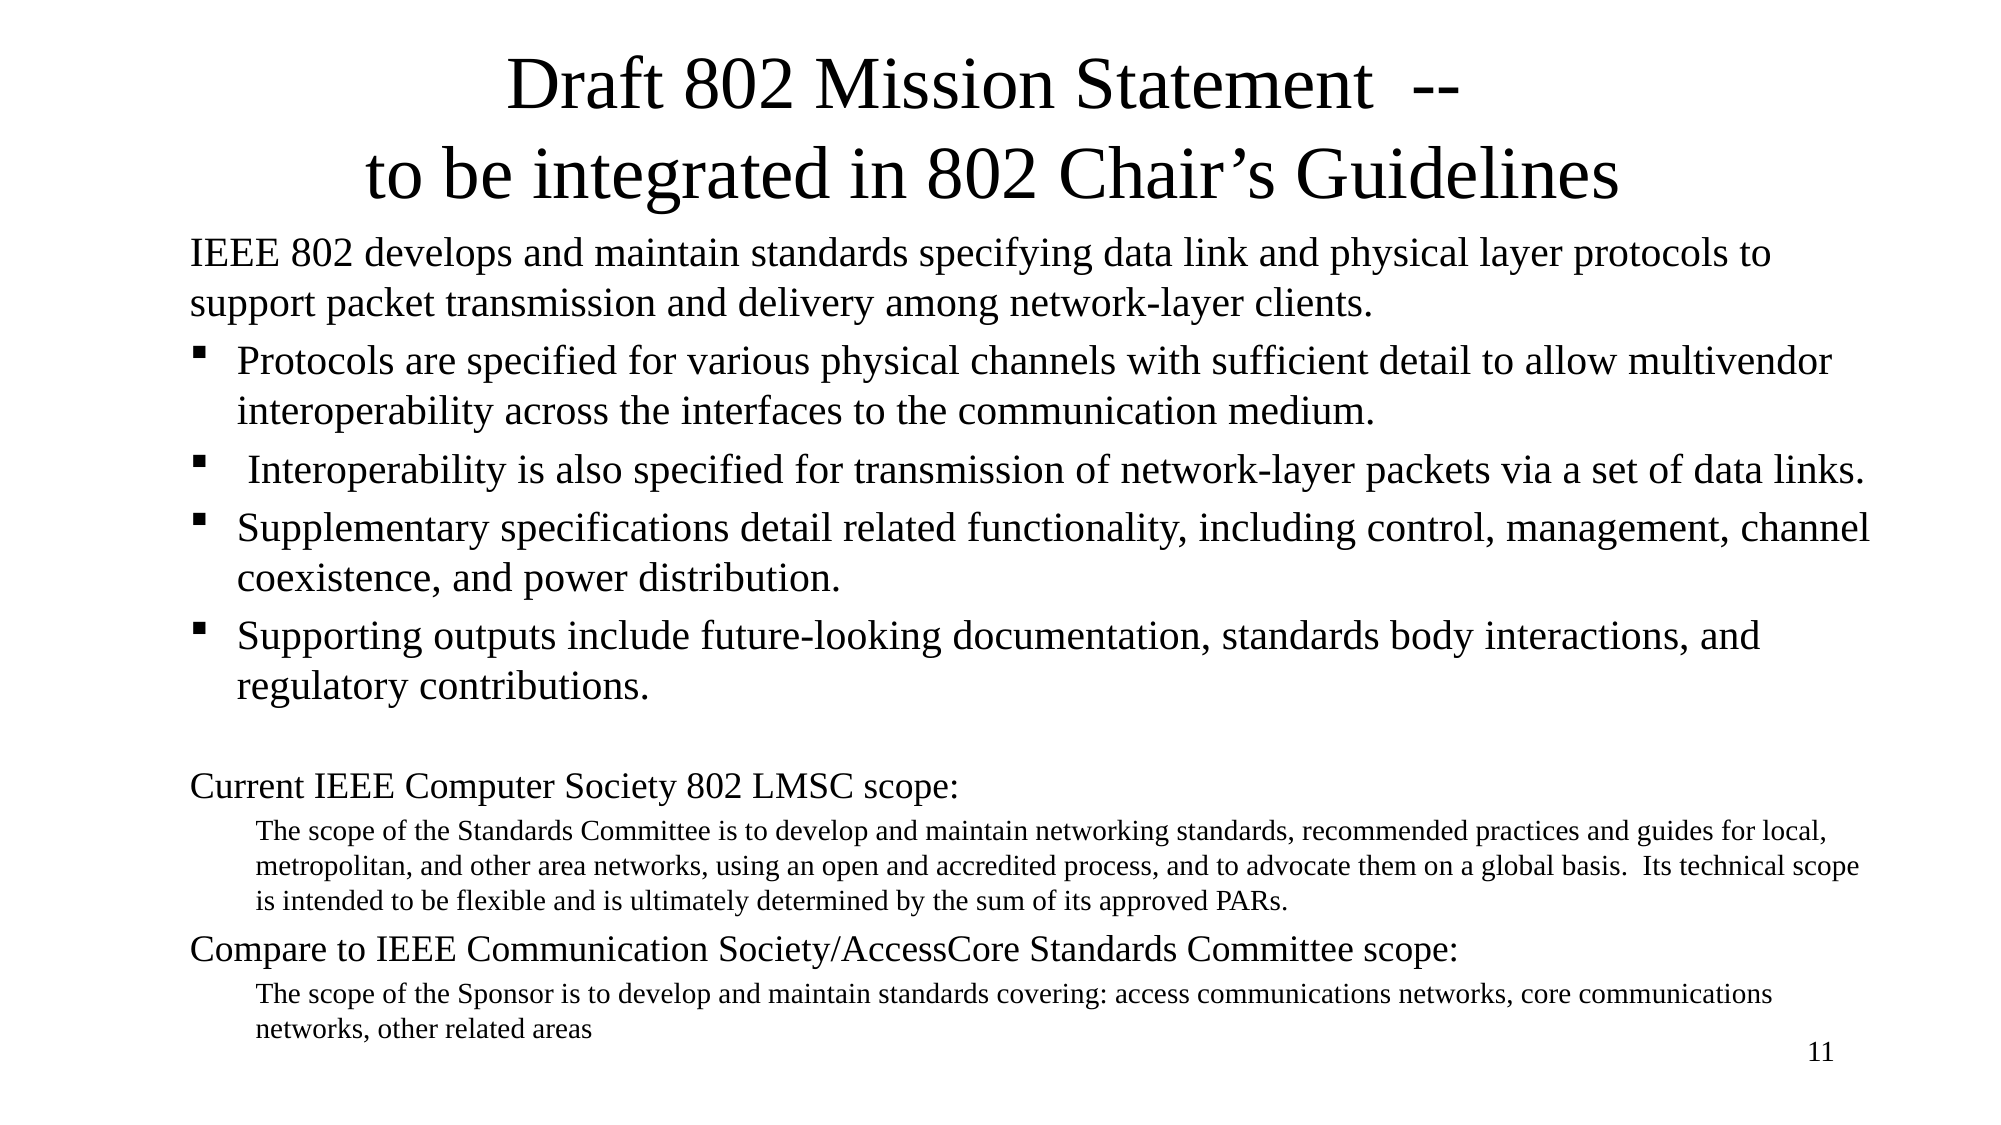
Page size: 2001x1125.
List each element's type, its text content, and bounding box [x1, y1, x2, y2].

list IEEE 802 develops and maintain standards specifying data link and physical layer protocols to support packet transmission and delivery among network-layer clients. Protocols are specified for various physical channels with sufficient detail to allow multivendor interoperability across the interfaces to the communication medium. Interoperability is also specified for transmission of network-layer packets via a set of data links. Supplementary specifications detail related functionality, including control, management, channel coexistence, and power distribution. Supporting outputs include future-looking documentation, standards body interactions, and regulatory contributions. Current IEEE Computer Society 802 LMSC scope: The scope of the Standards Committee is to develop and maintain networking standards, recommended practices and guides for local, metropolitan, and other area networks, using an open and accredited process, and to advocate them on a global basis. Its technical scope is intended to be flexible and is ultimately determined by the sum of its approved PARs. Compare to IEEE Communication Society/AccessCore Standards Committee scope: The scope of the Sponsor is to develop and maintain standards covering: access communications networks, core communications networks, other related areas [99, 216, 1888, 980]
title Draft 802 Mission Statement -- to be integrated in 802 Chair’s Guidelines [74, 29, 1913, 218]
slide_number 11 [1433, 1024, 1851, 1101]
